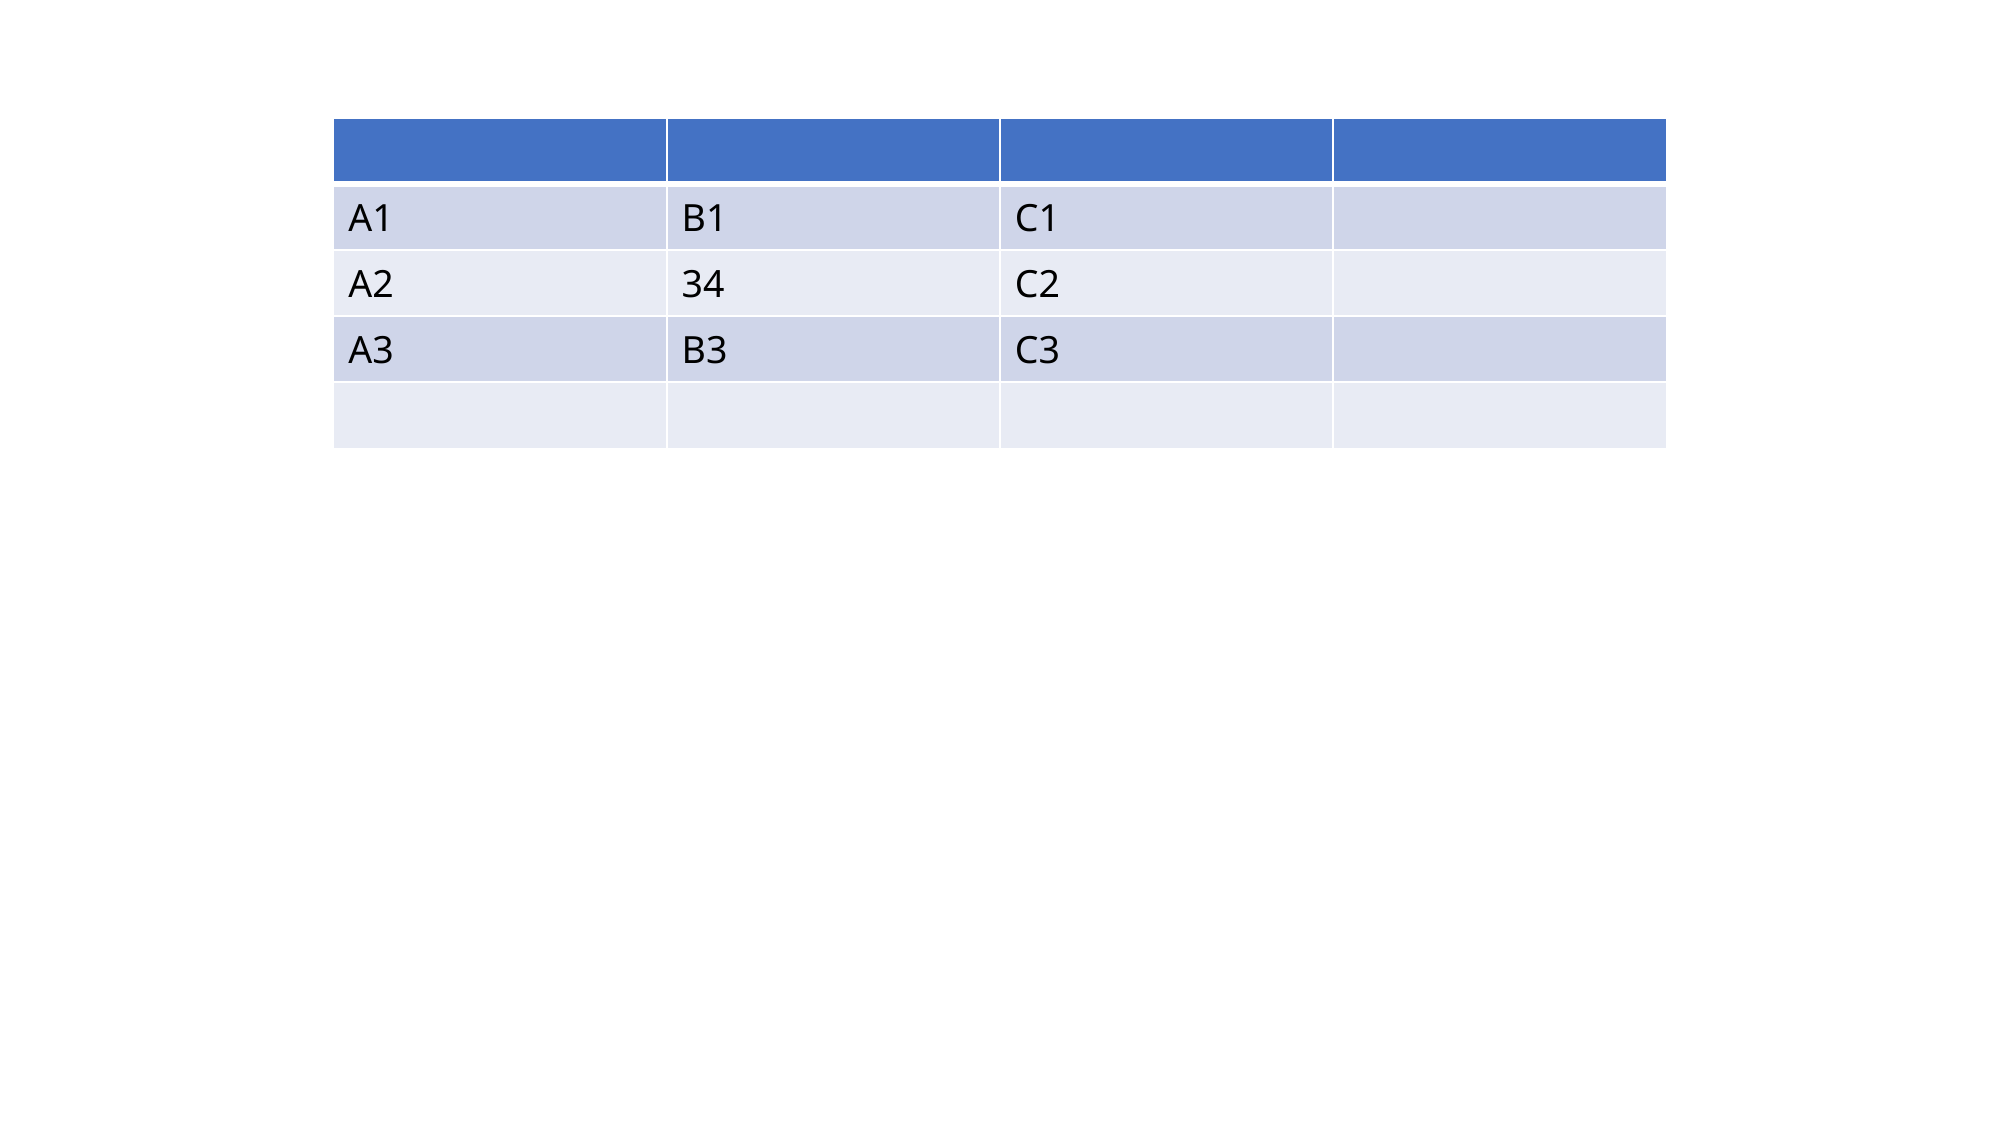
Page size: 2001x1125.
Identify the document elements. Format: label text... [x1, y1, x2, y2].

table_cell [334, 383, 666, 448]
table_cell C2 [1001, 251, 1332, 315]
table_cell C1 [1001, 187, 1332, 249]
table_cell A2 [334, 251, 666, 315]
table_cell [1334, 317, 1666, 381]
table_cell [668, 383, 999, 448]
table_cell [1334, 383, 1666, 448]
table_cell 34 [668, 251, 999, 315]
table_cell B3 [668, 317, 999, 381]
table_header [1334, 119, 1666, 181]
table_cell A1 [334, 187, 666, 249]
table_cell C3 [1001, 317, 1332, 381]
table_cell B1 [668, 187, 999, 249]
table_header [334, 119, 666, 181]
table_cell [1001, 383, 1332, 448]
table_cell [1334, 187, 1666, 249]
table_cell [1334, 251, 1666, 315]
table_cell A3 [334, 317, 666, 381]
table_header [1001, 119, 1332, 181]
table_header [668, 119, 999, 181]
